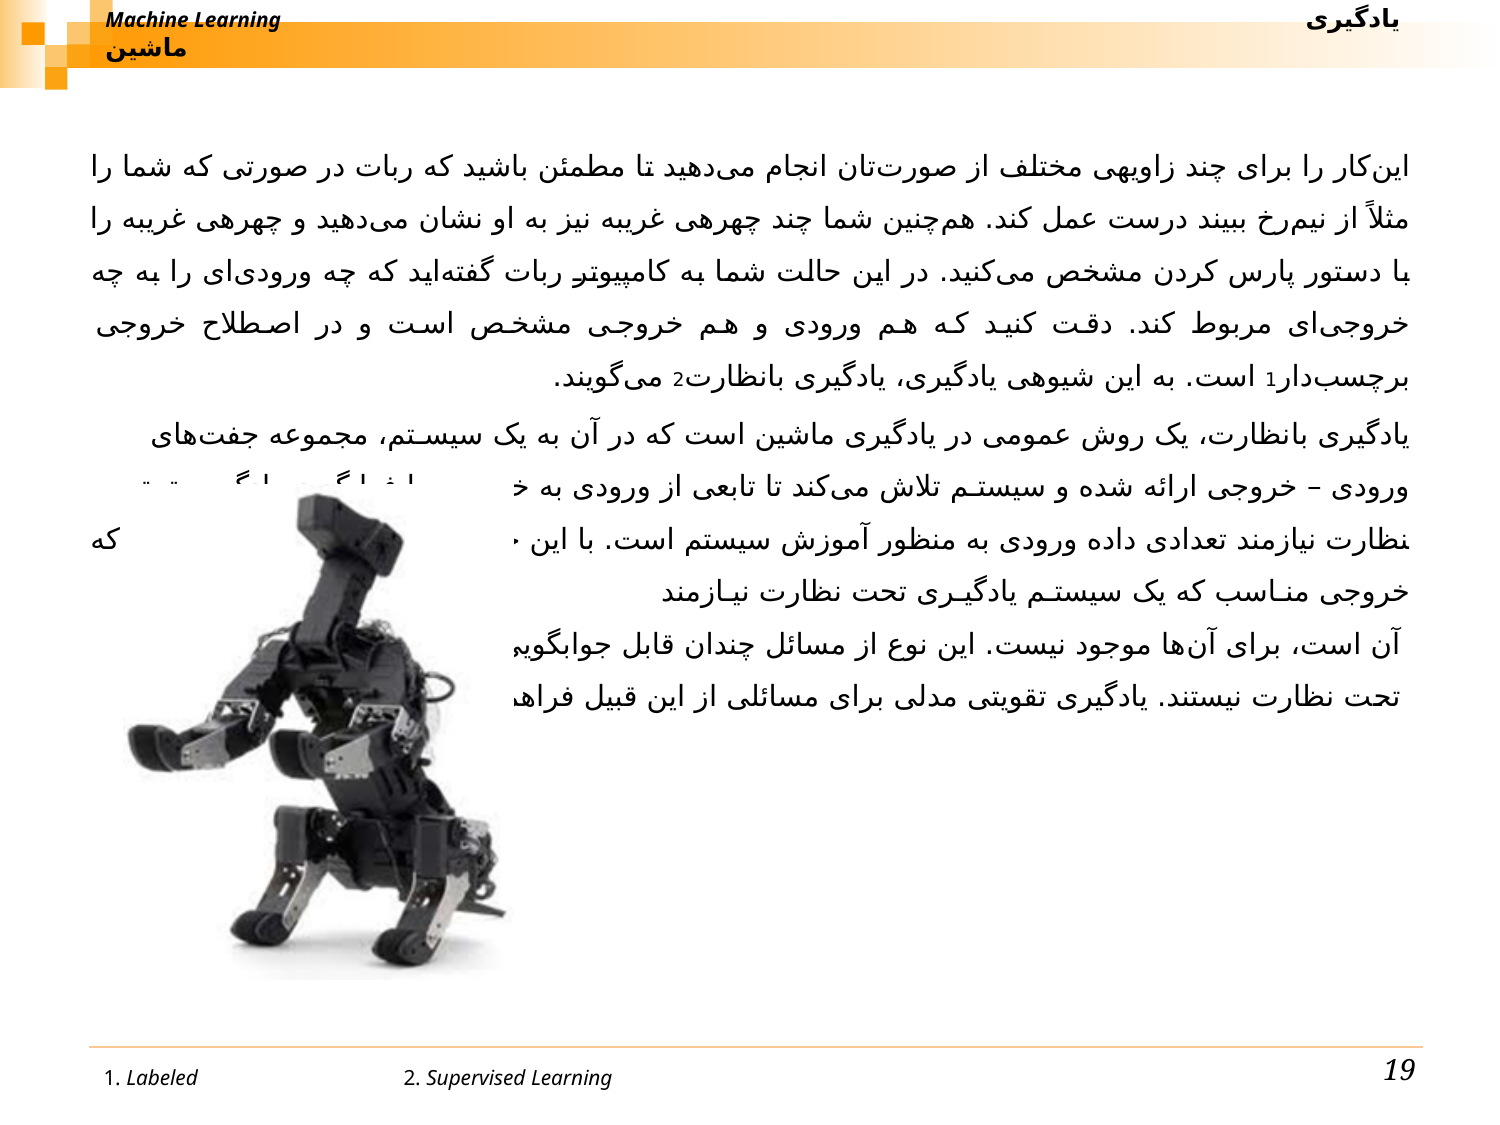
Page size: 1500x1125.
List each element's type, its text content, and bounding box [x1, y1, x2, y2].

footer 1. Labeled 2. Supervised Learning [88, 1053, 1424, 1098]
text_box Machine Learning یادگیری ماشین [90, 22, 1471, 70]
list این‌کار را برای چند زاویه­ی مختلف از صورت‌تان انجام می‌دهید تا مطمئن باشید که ربات در صورتی که شما را مثلاً از نیم‌رخ ببیند درست عمل کند. هم‌چنین شما چند چهره­ی غریبه نیز به او نشان می‌دهید و چهره­ی غریبه را با دستور پارس کردن مشخص می‌کنید. در این حالت شما به کامپیوتر ربات گفته‌اید که چه ورودی‌ای را به چه خروجی‌ای مربوط کند. دقت کنید که هم ورودی و هم خروجی مشخص است و در اصطلاح خروجی برچسب‌دار1 است. به این شیوه­ی یادگیری، یادگیری بانظارت2 می‌گویند. یادگیری با­نظارت، یک روش عمومی در یادگیری ماشین است که در آن به یک سیسـتم، مجموعه جفت‌های ورودی – خروجی ارائه شده و سیستـم تلاش می‌کند تا تابعی از ورودی به خروجی را فرا گیرد. یادگیری تحت­نظارت نیازمند تعدادی داده ورودی به منظور آموزش سیستم است. با این حال رده‌ای از مسائل وجود دارند که خروجی منـاسب که یک سیستـم یادگیـری تحت نظارت نیـازمند آن است، برای آن‌ها موجود نیست. این نوع از مسائل چندان قابل جوابگویی با استفاده از یادگیری تحت نظارت نیستند. یادگیری تقویتی مدلی برای مسائلی از این قبیل فراهم می‌آورد. [75, 122, 1425, 1024]
slide_number 19 [1080, 1023, 1431, 1099]
picture [123, 483, 514, 980]
